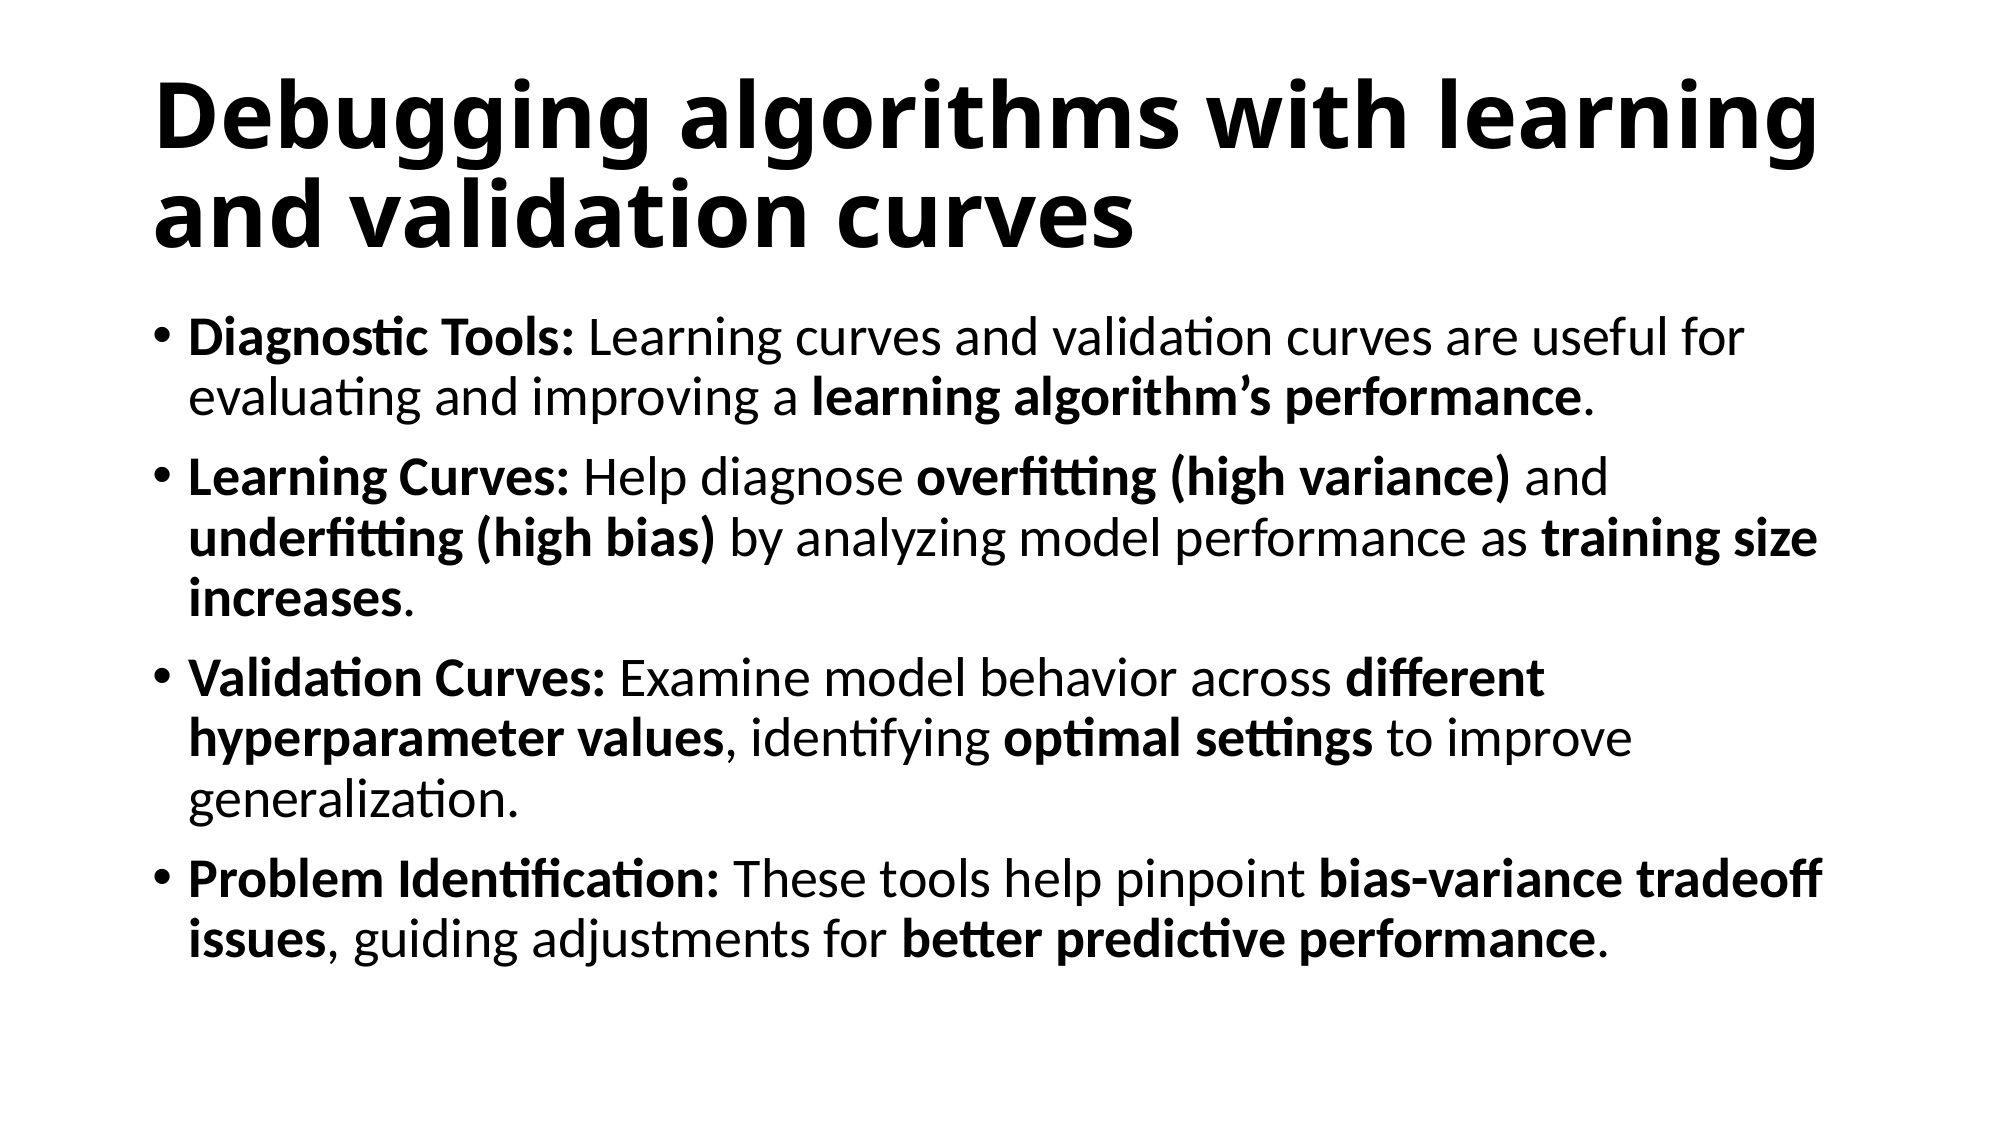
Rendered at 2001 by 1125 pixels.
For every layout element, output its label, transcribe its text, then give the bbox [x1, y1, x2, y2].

list Diagnostic Tools: Learning curves and validation curves are useful for evaluating and improving a learning algorithm’s performance. Learning Curves: Help diagnose overfitting (high variance) and underfitting (high bias) by analyzing model performance as training size increases. Validation Curves: Examine model behavior across different hyperparameter values, identifying optimal settings to improve generalization. Problem Identification: These tools help pinpoint bias-variance tradeoff issues, guiding adjustments for better predictive performance. [137, 299, 1863, 1014]
title Debugging algorithms with learning and validation curves [137, 59, 1863, 278]
